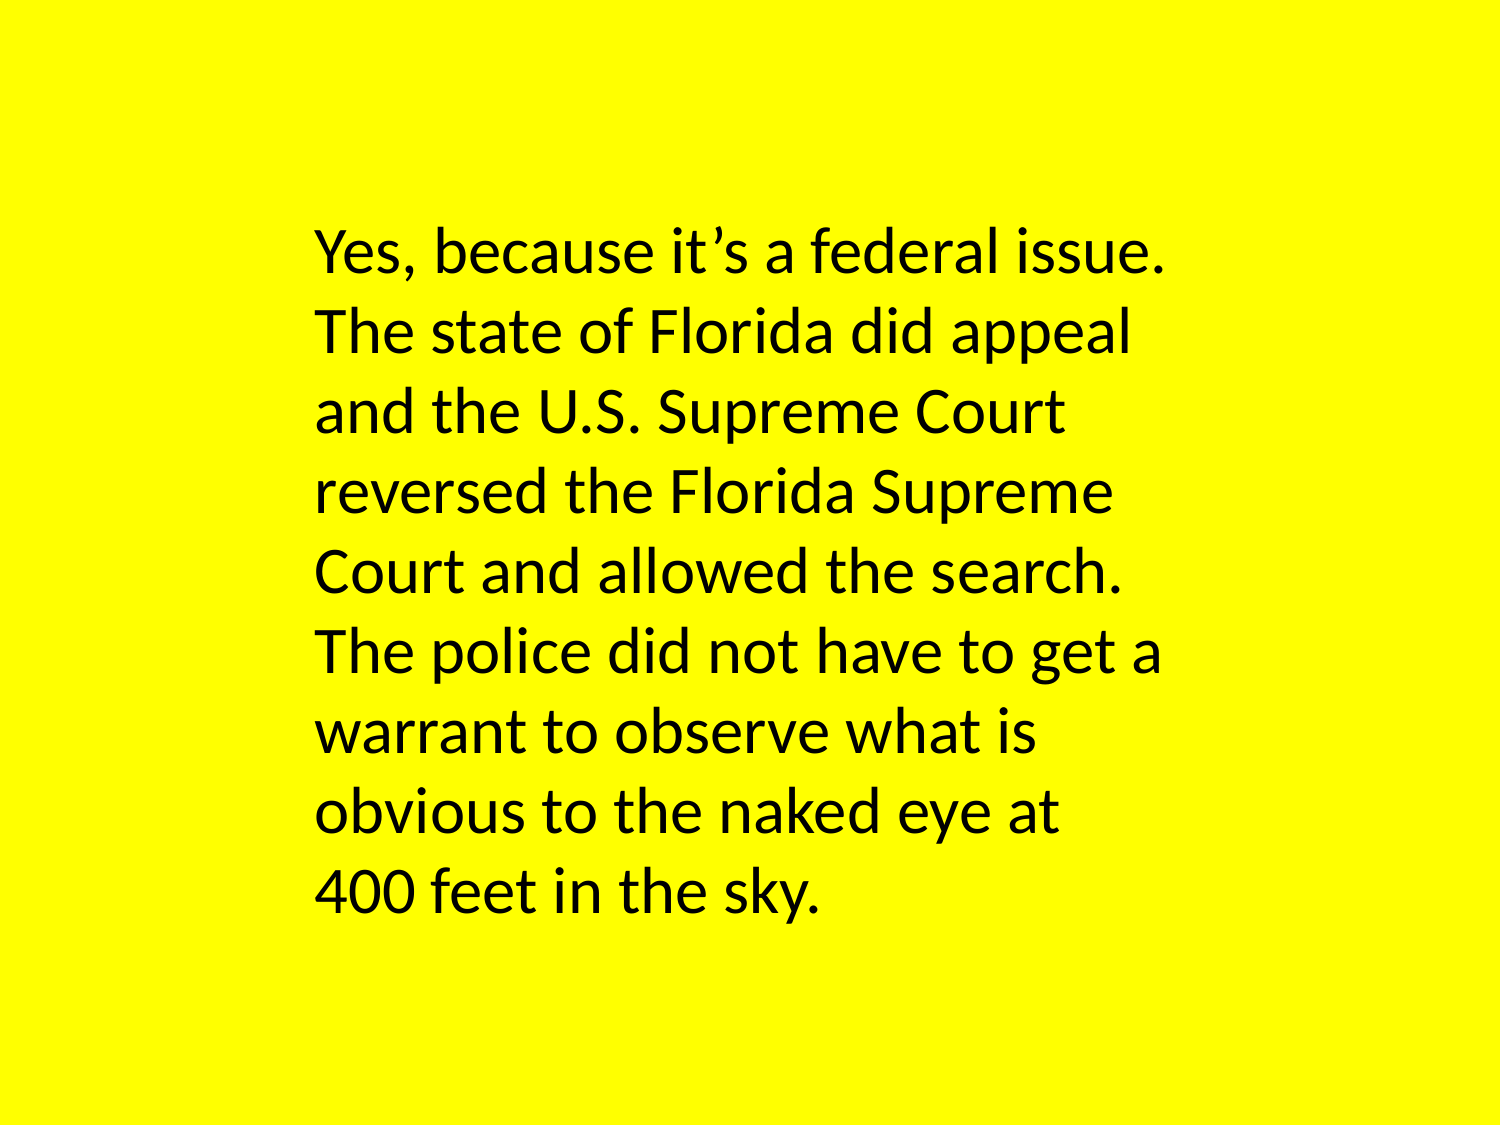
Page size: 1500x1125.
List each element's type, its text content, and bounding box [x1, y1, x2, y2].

text_box Yes, because it’s a federal issue. The state of Florida did appeal and the U.S. Supreme Court reversed the Florida Supreme Court and allowed the search. The police did not have to get a warrant to observe what is obvious to the naked eye at 400 feet in the sky. [299, 199, 1188, 935]
